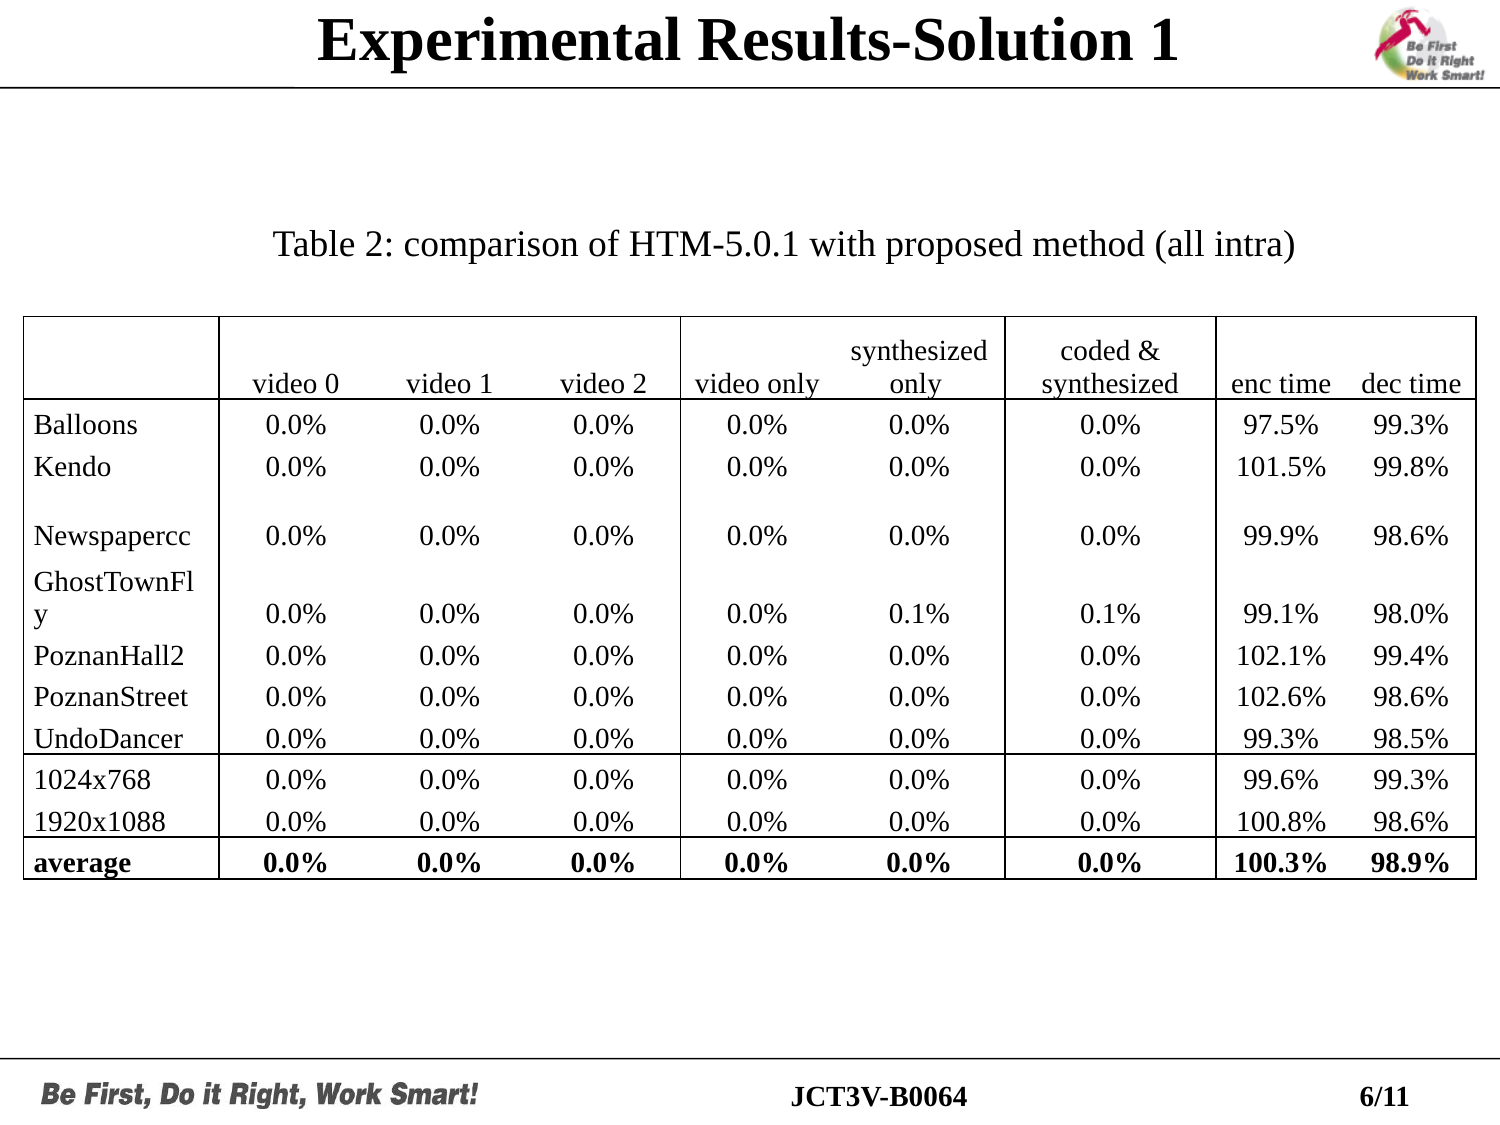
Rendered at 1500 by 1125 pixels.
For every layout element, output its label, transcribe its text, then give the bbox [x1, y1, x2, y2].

table_cell 0.0% [373, 552, 527, 630]
table_cell 0.0% [373, 755, 527, 796]
table_header coded & synthesized [1006, 317, 1215, 398]
picture [1425, 5, 1489, 83]
table_cell 0.1% [834, 552, 1004, 630]
table_cell 0.0% [834, 838, 1004, 878]
table_header [24, 317, 218, 398]
table_cell 99.4% [1346, 630, 1475, 671]
table_cell 0.0% [220, 482, 373, 552]
table_cell 1024x768 [24, 755, 218, 796]
table_cell 0.0% [1006, 400, 1215, 441]
table_cell 0.0% [220, 671, 373, 713]
table_cell 102.1% [1217, 630, 1346, 671]
table_cell 0.0% [681, 755, 834, 796]
table_cell 0.1% [1006, 552, 1215, 630]
table_cell 0.0% [834, 755, 1004, 796]
picture [41, 1082, 478, 1109]
table_cell 0.0% [527, 441, 680, 482]
table_cell 0.0% [1006, 755, 1215, 796]
table_cell 99.9% [1217, 482, 1346, 552]
table_header video only [681, 317, 834, 398]
table_cell 0.0% [373, 838, 527, 878]
table_header enc time [1217, 317, 1346, 398]
table_header video 1 [373, 317, 527, 398]
table_cell 0.0% [834, 441, 1004, 482]
table_cell 0.0% [373, 713, 527, 753]
table_header dec time [1346, 317, 1475, 398]
text_box JCT3V-B0064 [632, 1065, 983, 1125]
table_cell 0.0% [527, 671, 680, 713]
table_cell 0.0% [681, 482, 834, 552]
table_cell 100.3% [1217, 838, 1346, 878]
table_cell 99.3% [1346, 755, 1475, 796]
table_cell 0.0% [681, 796, 834, 836]
table_cell 0.0% [527, 552, 680, 630]
table_cell 0.0% [1006, 838, 1215, 878]
table_cell 0.0% [834, 630, 1004, 671]
table_cell GhostTownFly [24, 552, 218, 630]
table_cell 0.0% [1006, 671, 1215, 713]
slide_number 6/11 [1074, 1065, 1425, 1125]
table_cell 98.5% [1346, 713, 1475, 753]
table_cell 0.0% [373, 630, 527, 671]
text_box Table 2: comparison of HTM-5.0.1 with proposed method (all intra) [257, 211, 1313, 272]
table_cell 101.5% [1217, 441, 1346, 482]
table_cell 97.5% [1217, 400, 1346, 441]
table_cell PoznanStreet [24, 671, 218, 713]
table_cell 0.0% [1006, 482, 1215, 552]
table_cell 98.9% [1346, 838, 1475, 878]
table_cell 0.0% [527, 630, 680, 671]
table_cell 0.0% [1006, 441, 1215, 482]
table_cell 99.3% [1217, 713, 1346, 753]
table_cell 0.0% [834, 796, 1004, 836]
table_cell 0.0% [681, 400, 834, 441]
table_cell 0.0% [681, 441, 834, 482]
table_cell 0.0% [220, 713, 373, 753]
table_cell 98.6% [1346, 796, 1475, 836]
table_cell 0.0% [834, 671, 1004, 713]
table_cell 0.0% [220, 400, 373, 441]
table_cell 0.0% [373, 796, 527, 836]
table_cell Newspapercc [24, 482, 218, 552]
table_cell PoznanHall2 [24, 630, 218, 671]
table_cell 0.0% [834, 482, 1004, 552]
table_cell 0.0% [220, 441, 373, 482]
table_cell 0.0% [220, 755, 373, 796]
table_cell 0.0% [373, 441, 527, 482]
table_cell 0.0% [220, 552, 373, 630]
text_box Experimental Results-Solution 1 [74, 0, 1425, 129]
table_cell 0.0% [527, 838, 680, 878]
table_cell 0.0% [1006, 796, 1215, 836]
table_header synthesized only [834, 317, 1004, 398]
table_cell Kendo [24, 441, 218, 482]
table_cell 0.0% [681, 552, 834, 630]
table_cell 0.0% [681, 671, 834, 713]
table_cell 0.0% [220, 796, 373, 836]
table_cell 0.0% [1006, 713, 1215, 753]
table_cell 98.0% [1346, 552, 1475, 630]
table_cell 99.1% [1217, 552, 1346, 630]
table_cell 0.0% [527, 400, 680, 441]
table_cell 99.8% [1346, 441, 1475, 482]
table_cell 102.6% [1217, 671, 1346, 713]
table_cell 0.0% [527, 713, 680, 753]
table_cell 0.0% [1006, 630, 1215, 671]
table_cell 0.0% [373, 671, 527, 713]
table_cell 0.0% [681, 838, 834, 878]
table_cell 0.0% [373, 482, 527, 552]
table_cell 0.0% [220, 630, 373, 671]
table_header video 0 [220, 317, 373, 398]
table_cell 0.0% [834, 713, 1004, 753]
table_cell UndoDancer [24, 713, 218, 753]
table_cell 100.8% [1217, 796, 1346, 836]
table_header video 2 [527, 317, 680, 398]
table_cell 0.0% [681, 713, 834, 753]
table_cell 0.0% [373, 400, 527, 441]
table_cell 0.0% [834, 400, 1004, 441]
table_cell 0.0% [220, 838, 373, 878]
table_cell 99.3% [1346, 400, 1475, 441]
table_cell 98.6% [1346, 482, 1475, 552]
table_cell Balloons [24, 400, 218, 441]
table_cell 0.0% [681, 630, 834, 671]
table_cell 0.0% [527, 755, 680, 796]
table_cell 99.6% [1217, 755, 1346, 796]
table_cell 1920x1088 [24, 796, 218, 836]
table_cell 0.0% [527, 796, 680, 836]
table_cell average [24, 838, 218, 878]
table_cell 98.6% [1346, 671, 1475, 713]
table_cell 0.0% [527, 482, 680, 552]
